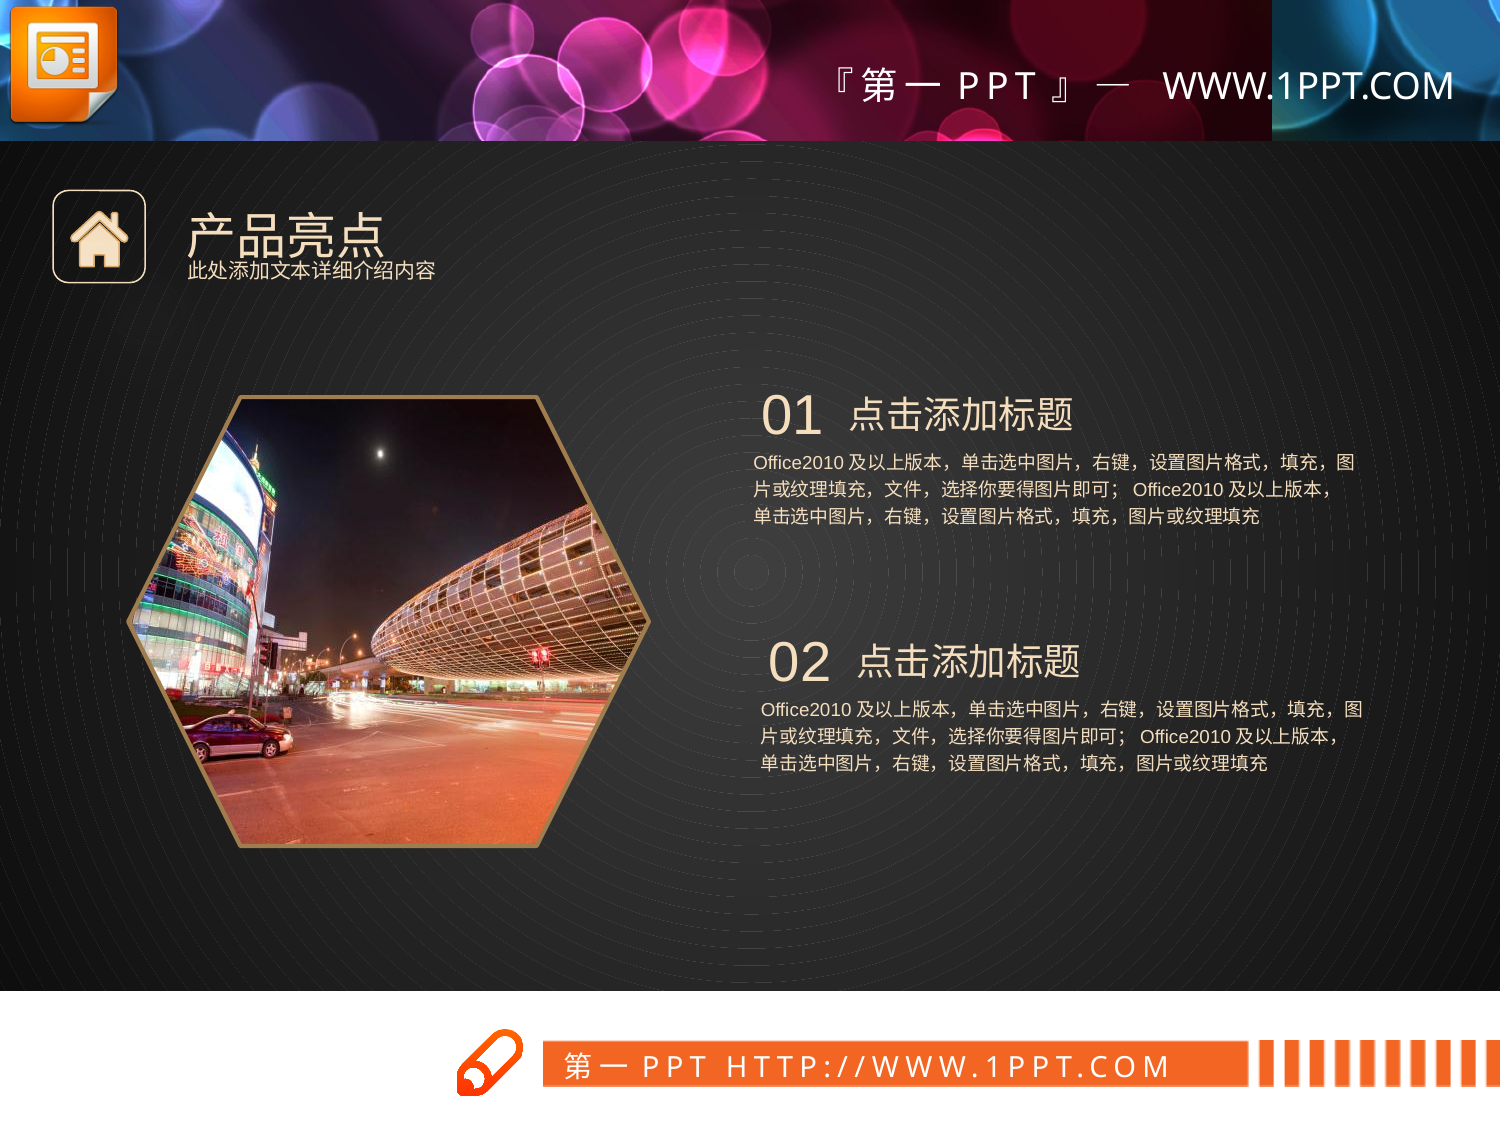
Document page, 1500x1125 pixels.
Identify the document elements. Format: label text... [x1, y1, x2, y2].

picture [0, 0, 1500, 141]
picture [543, 1040, 1500, 1087]
text_box [128, 397, 649, 846]
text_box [738, 357, 1372, 534]
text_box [745, 604, 1380, 781]
text_box 此处添加文本详细介绍内容 [172, 245, 457, 287]
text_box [52, 190, 146, 283]
text_box 产品亮点 [171, 185, 404, 273]
